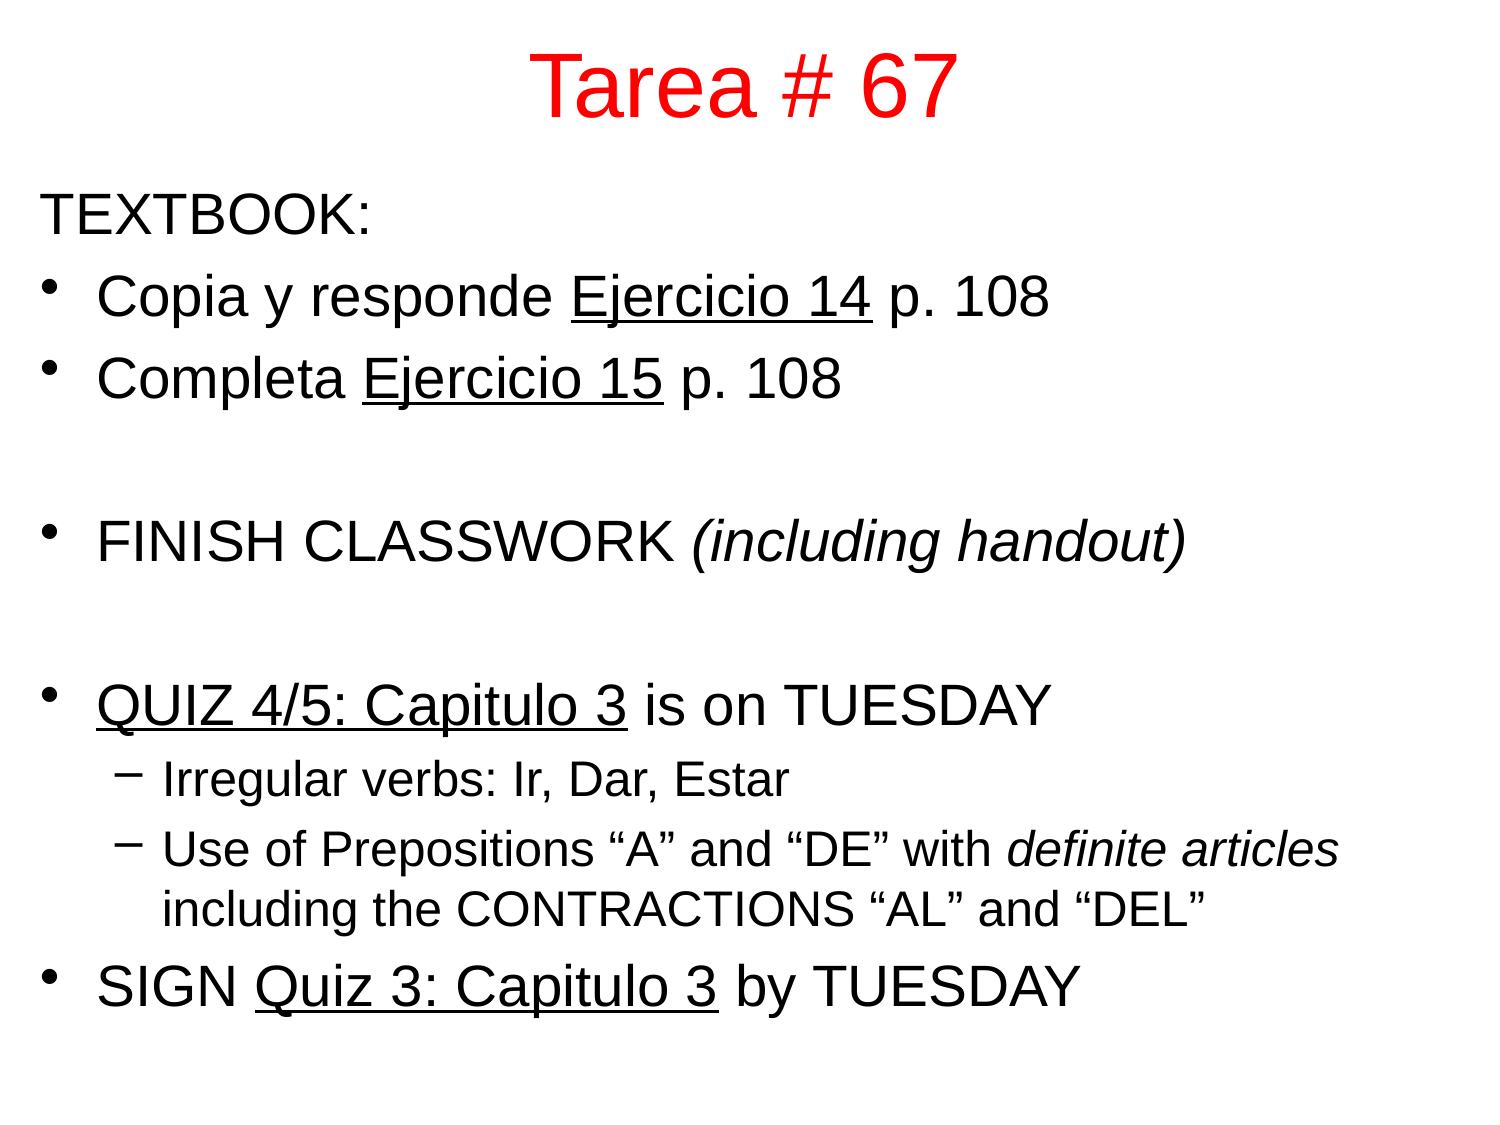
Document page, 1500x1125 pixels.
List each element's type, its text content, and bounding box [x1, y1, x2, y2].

text_box Tarea # 67 [69, 0, 1420, 175]
list TEXTBOOK: Copia y responde Ejercicio 14 p. 108 Completa Ejercicio 15 p. 108 FINISH CLASSWORK (including handout) QUIZ 4/5: Capitulo 3 is on TUESDAY Irregular verbs: Ir, Dar, Estar Use of Prepositions “A” and “DE” with definite articles including the CONTRACTIONS “AL” and “DEL” SIGN Quiz 3: Capitulo 3 by TUESDAY [24, 87, 1450, 830]
